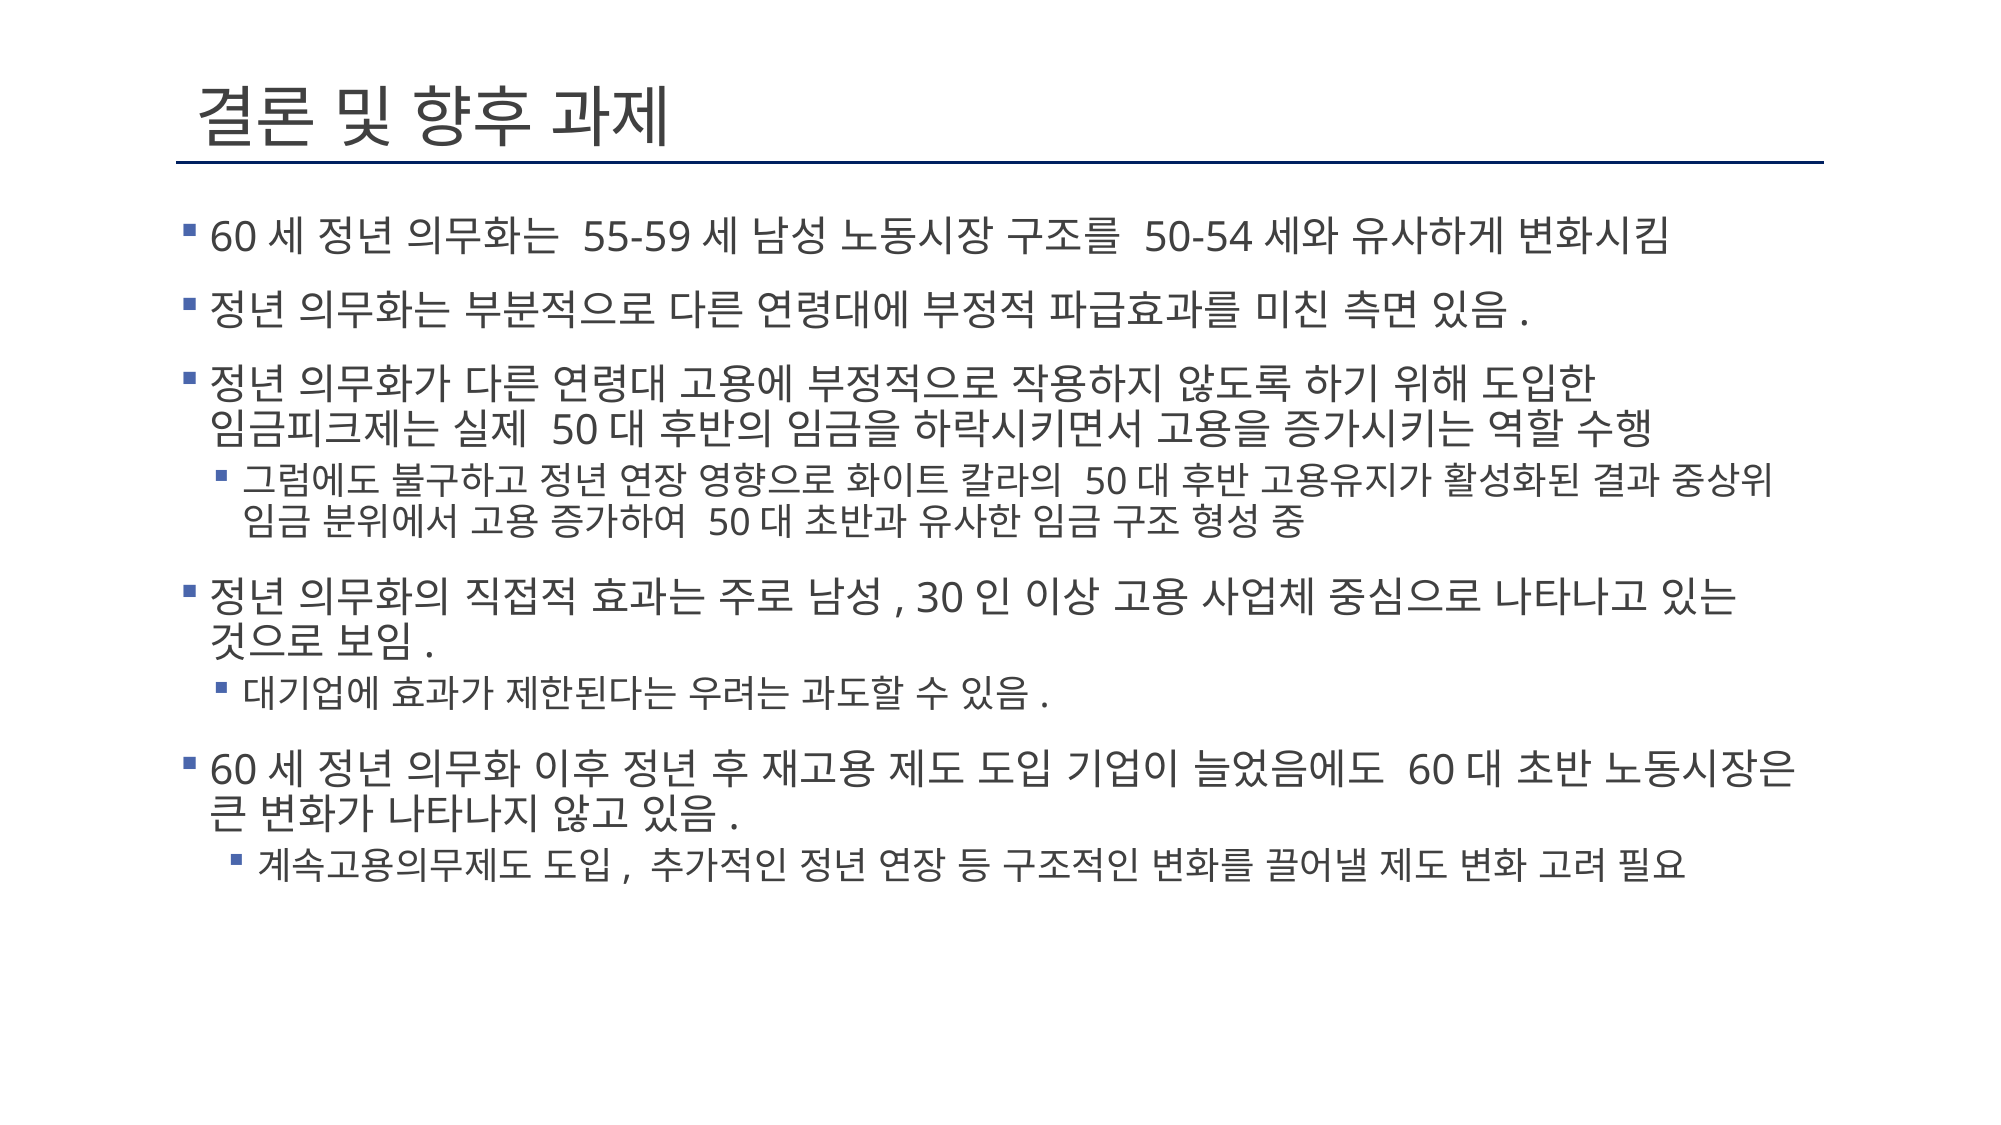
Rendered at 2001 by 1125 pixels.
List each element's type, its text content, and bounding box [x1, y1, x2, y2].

list 60세 정년 의무화는 55-59세 남성 노동시장 구조를 50-54세와 유사하게 변화시킴 정년 의무화는 부분적으로 다른 연령대에 부정적 파급효과를 미친 측면 있음. 정년 의무화가 다른 연령대 고용에 부정적으로 작용하지 않도록 하기 위해 도입한 임금피크제는 실제 50대 후반의 임금을 하락시키면서 고용을 증가시키는 역할 수행 그럼에도 불구하고 정년 연장 영향으로 화이트 칼라의 50대 후반 고용유지가 활성화된 결과 중상위 임금 분위에서 고용 증가하여 50대 초반과 유사한 임금 구조 형성 중 정년 의무화의 직접적 효과는 주로 남성, 30인 이상 고용 사업체 중심으로 나타나고 있는 것으로 보임. 대기업에 효과가 제한된다는 우려는 과도할 수 있음. 60세 정년 의무화 이후 정년 후 재고용 제도 도입 기업이 늘었음에도 60대 초반 노동시장은 큰 변화가 나타나지 않고 있음. 계속고용의무제도 도입, 추가적인 정년 연장 등 구조적인 변화를 끌어낼 제도 변화 고려 필요 [180, 208, 1830, 1047]
title 결론 및 향후 과제 [180, 47, 1830, 162]
